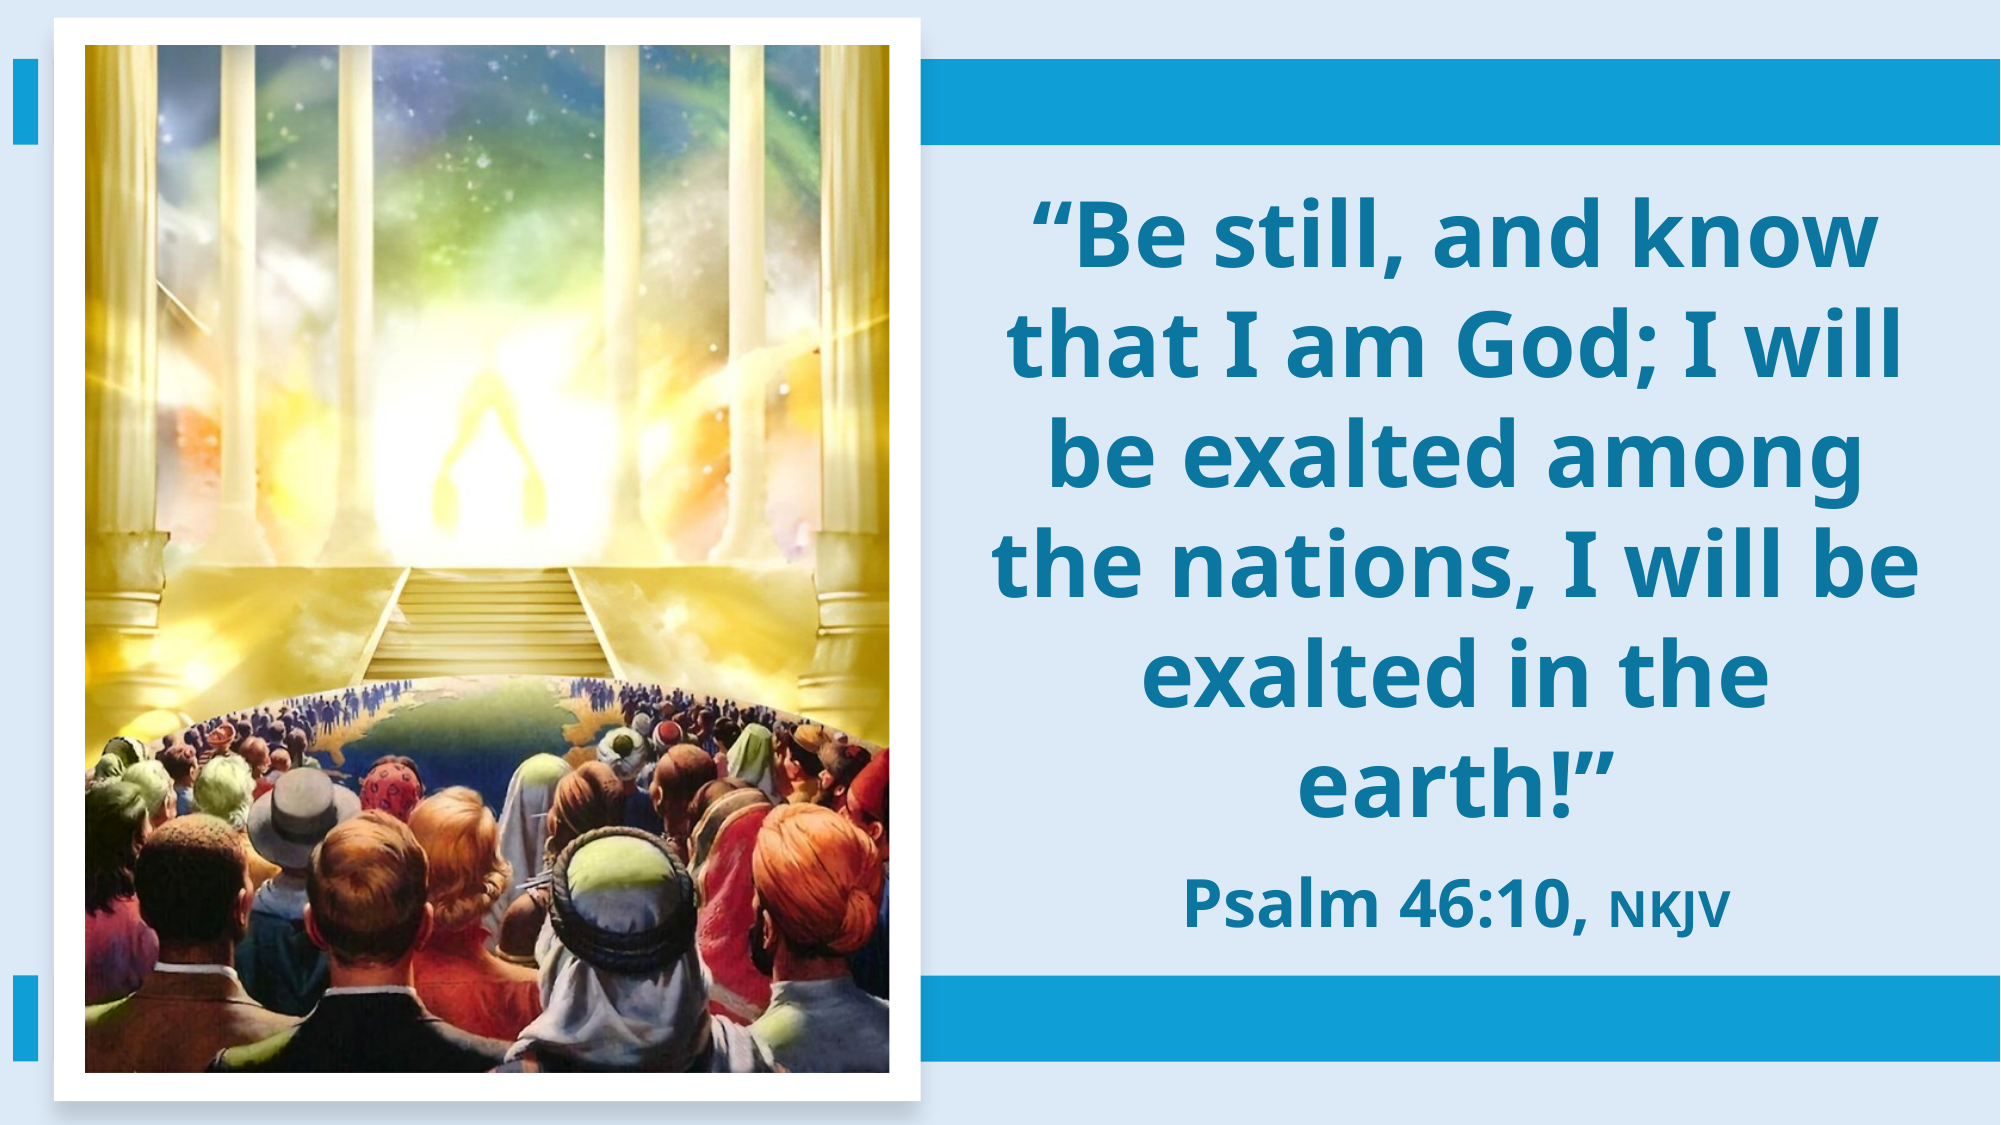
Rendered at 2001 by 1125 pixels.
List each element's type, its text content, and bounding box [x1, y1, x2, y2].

picture [84, 45, 890, 1074]
text_box [12, 57, 40, 146]
text_box [52, 16, 922, 1103]
text_box [932, 58, 2000, 147]
text_box [932, 974, 2000, 1063]
text_box [0, 0, 2000, 1125]
text_box “Be still, and know that I am God; I will be exalted among the nations, I will be exalted in the earth!” Psalm 46:10, NKJV [974, 168, 1938, 949]
text_box [12, 974, 40, 1063]
